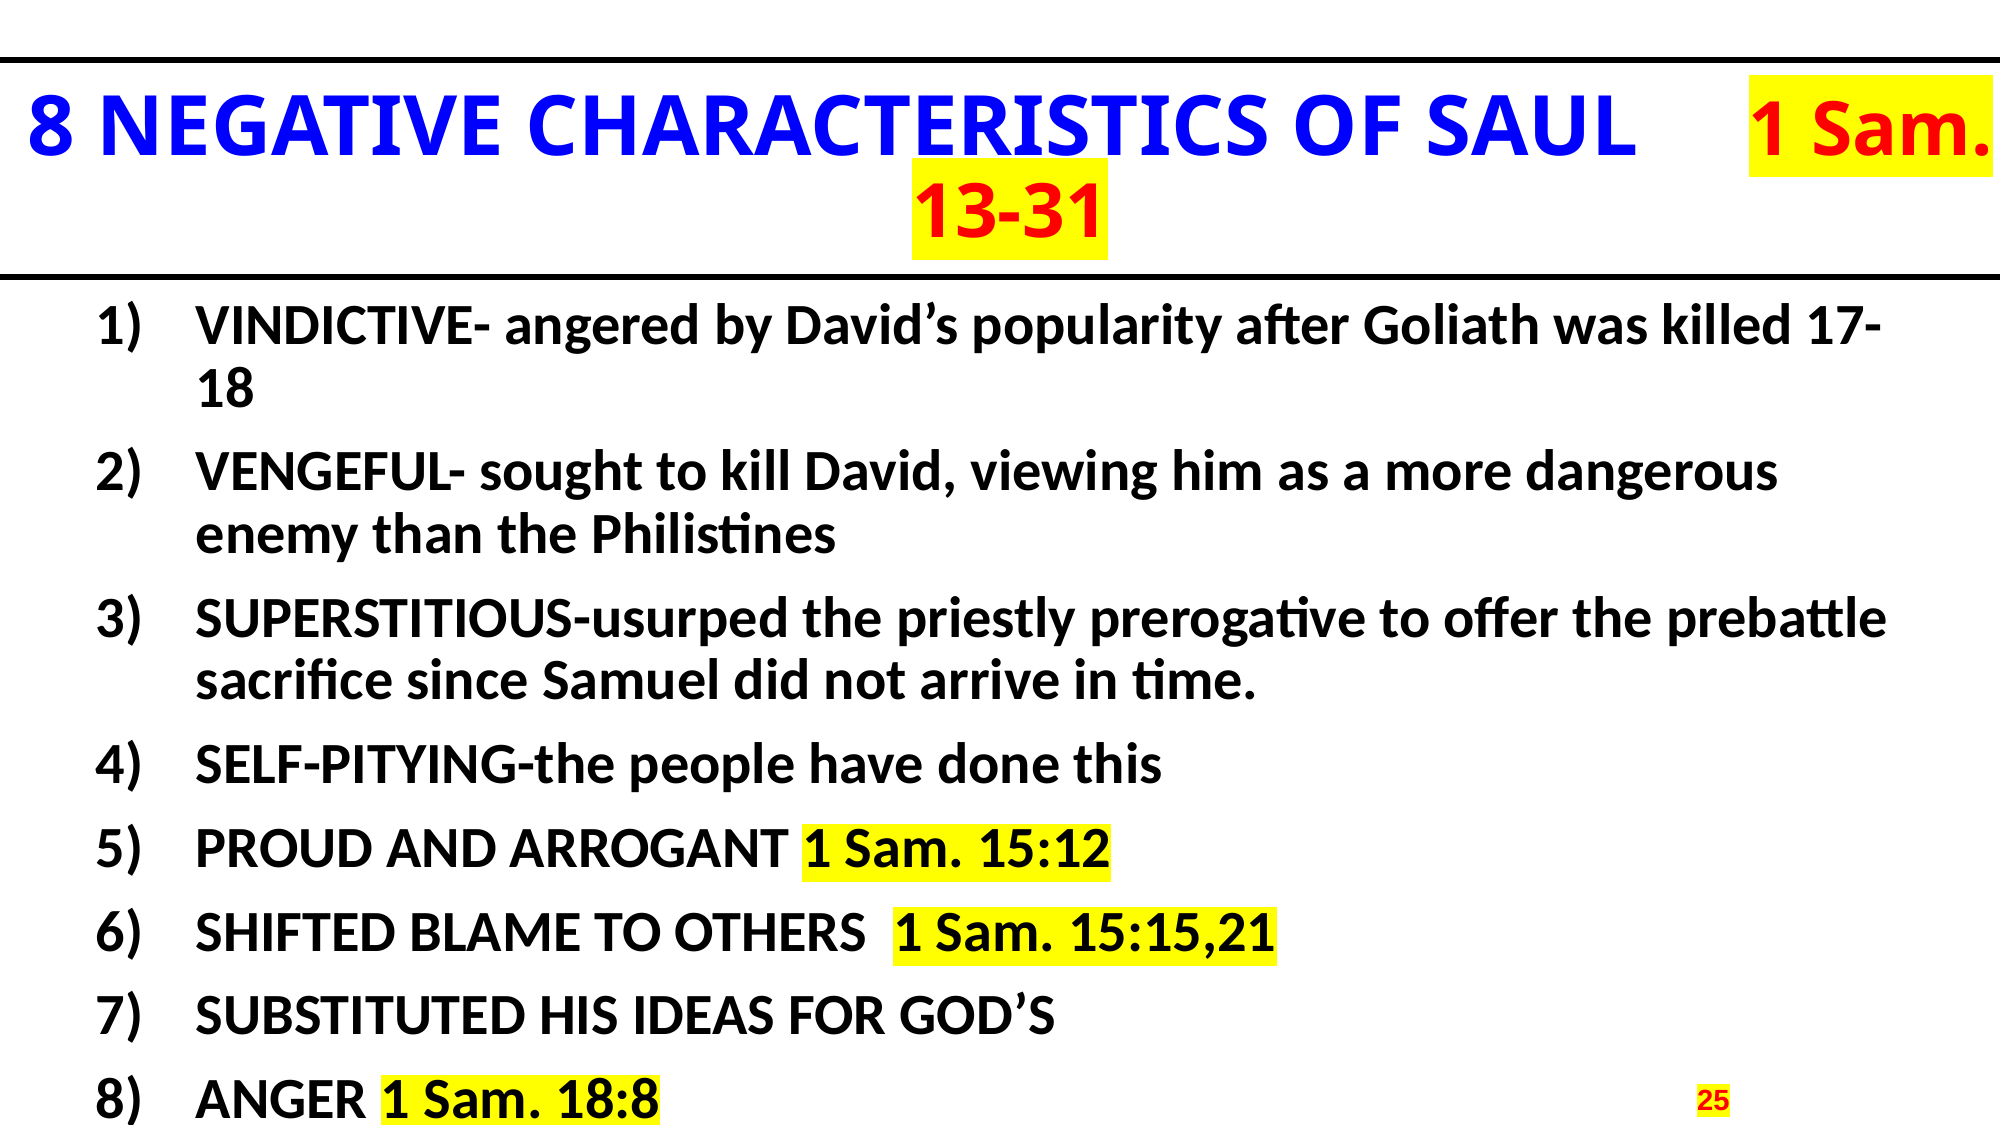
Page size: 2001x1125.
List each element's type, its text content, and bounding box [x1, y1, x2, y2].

title 8 NEGATIVE CHARACTERISTICS OF SAUL 1 Sam. 13-31 [0, 59, 2000, 278]
list VINDICTIVE- angered by David’s popularity after Goliath was killed 17-18 VENGEFUL- sought to kill David, viewing him as a more dangerous enemy than the Philistines SUPERSTITIOUS-usurped the priestly prerogative to offer the prebattle sacrifice since Samuel did not arrive in time. SELF-PITYING-the people have done this PROUD AND ARROGANT 1 Sam. 15:12 SHIFTED BLAME TO OTHERS 1 Sam. 15:15,21 SUBSTITUTED HIS IDEAS FOR GOD’S ANGER 1 Sam. 18:8 [80, 262, 1930, 1125]
